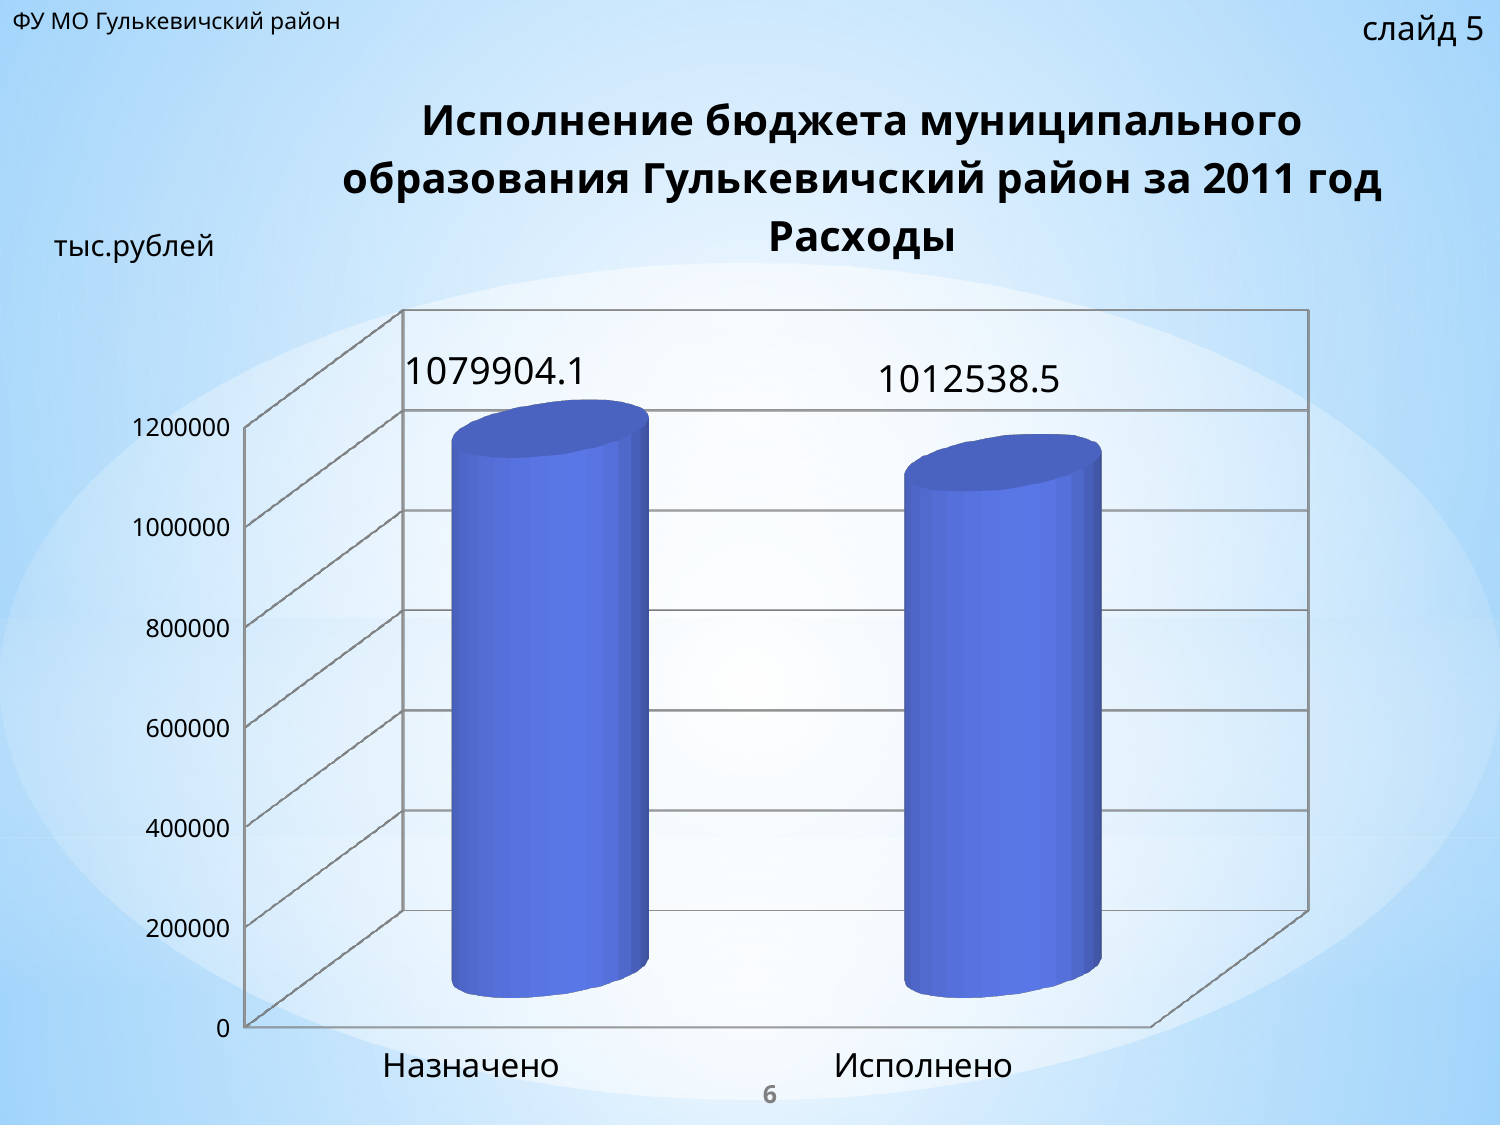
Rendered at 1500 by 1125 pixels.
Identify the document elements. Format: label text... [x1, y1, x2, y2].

text_box слайд 5 [1347, 0, 1500, 55]
chart [0, 54, 1483, 1118]
text_box ФУ МО Гулькевичский район [0, 0, 258, 35]
